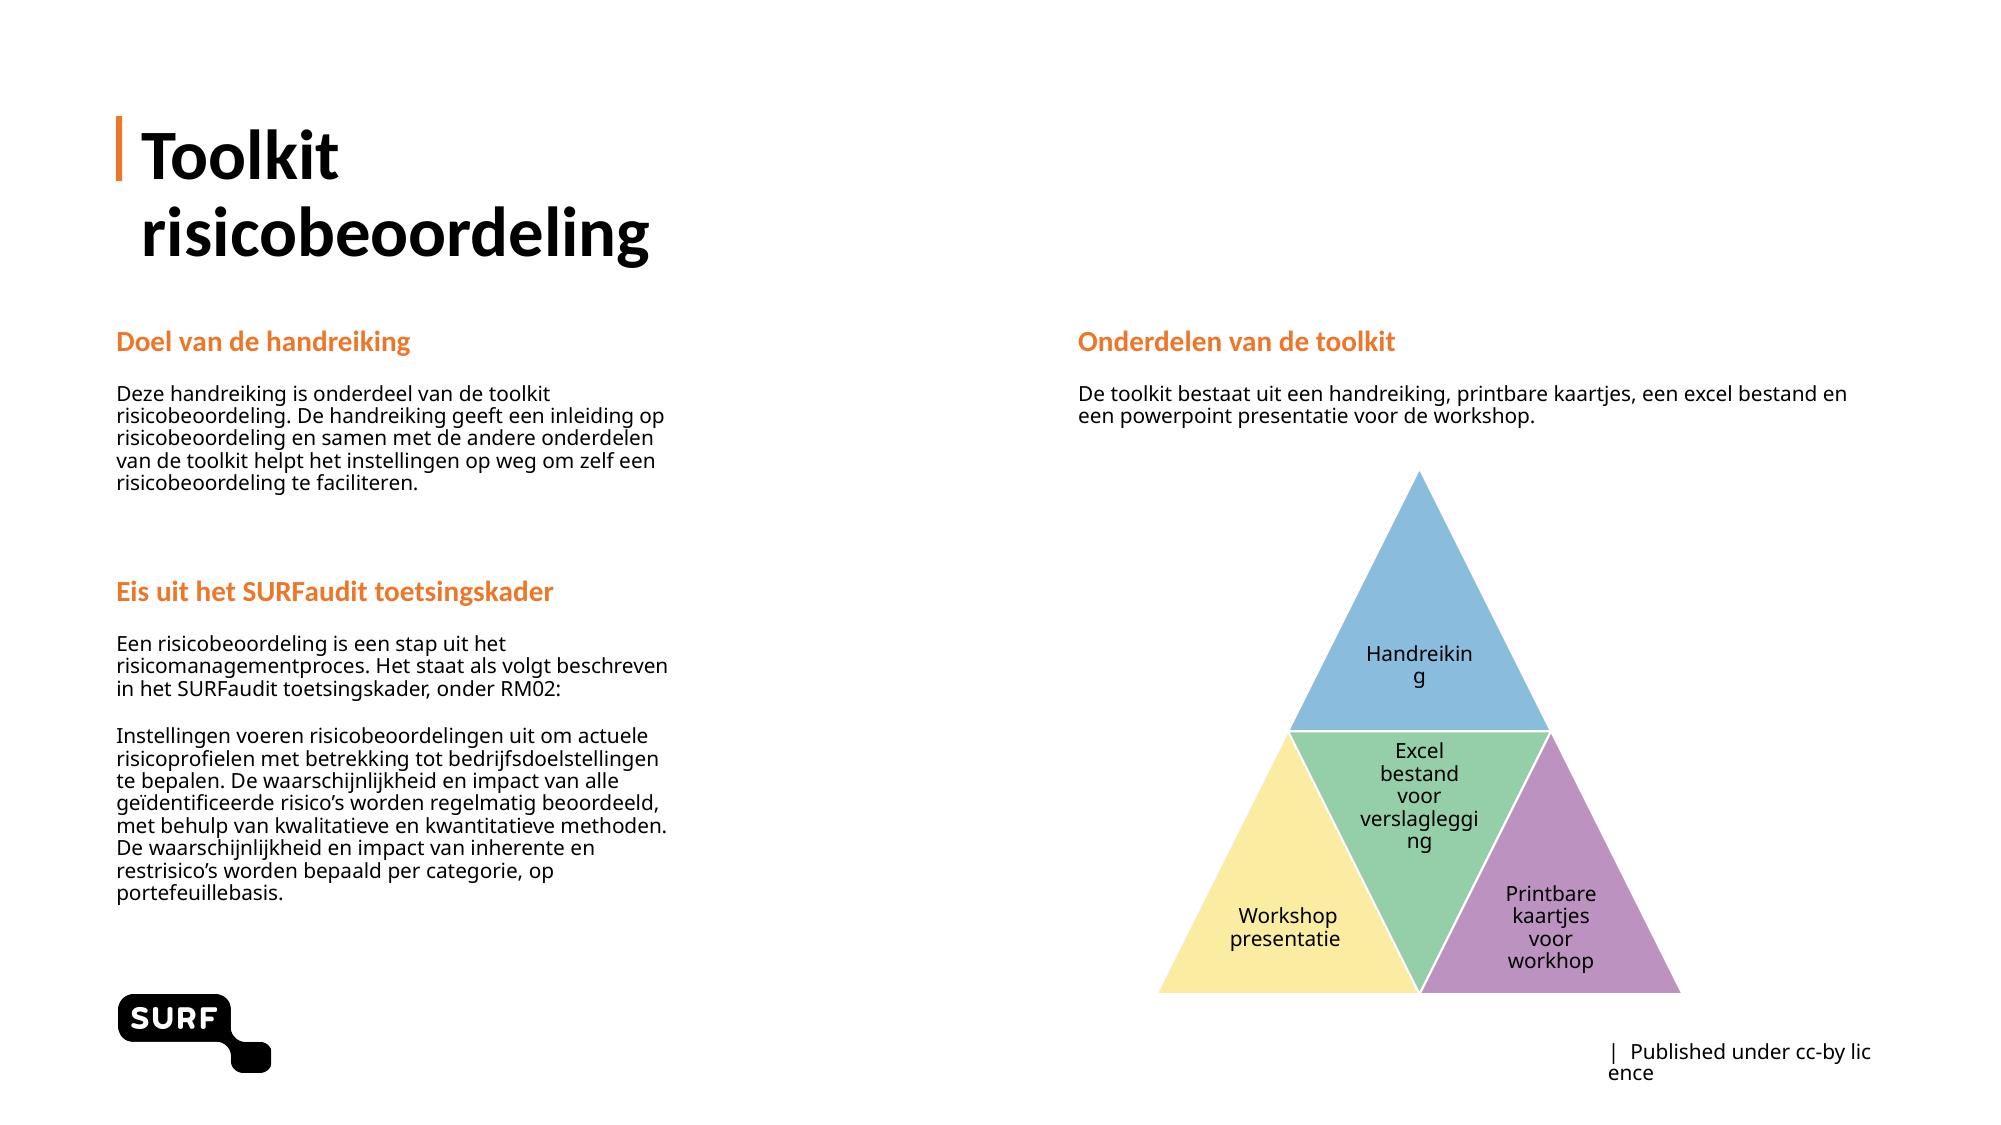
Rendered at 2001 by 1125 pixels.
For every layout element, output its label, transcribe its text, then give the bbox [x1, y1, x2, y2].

text_box Onderdelen van de toolkit De toolkit bestaat uit een handreiking, printbare kaartjes, een excel bestand en een powerpoint presentatie voor de workshop. [1078, 326, 1880, 455]
list Toolkit risicobeoordeling [141, 118, 677, 285]
list [116, 116, 123, 182]
list Doel van de handreiking Deze handreiking is onderdeel van de toolkit risicobeoordeling. De handreiking geeft een inleiding op risicobeoordeling en samen met de andere onderdelen van de toolkit helpt het instellingen op weg om zelf een risicobeoordeling te faciliteren. Eis uit het SURFaudit toetsingskader Een risicobeoordeling is een stap uit het risicomanagementproces. Het staat als volgt beschreven in het SURFaudit toetsingskader, onder RM02: Instellingen voeren risicobeoordelingen uit om actuele risicoprofielen met betrekking tot bedrijfsdoelstellingen te bepalen. De waarschijnlijkheid en impact van alle geïdentificeerde risico’s worden regelmatig beoordeeld, met behulp van kwalitatieve en kwantitatieve methoden. De waarschijnlijkheid en impact van inherente en restrisico’s worden bepaald per categorie, op portefeuillebasis. [116, 326, 674, 953]
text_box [999, 468, 1840, 995]
list [118, 994, 272, 1073]
footer | Published under cc-by licence [1607, 1040, 1880, 1066]
